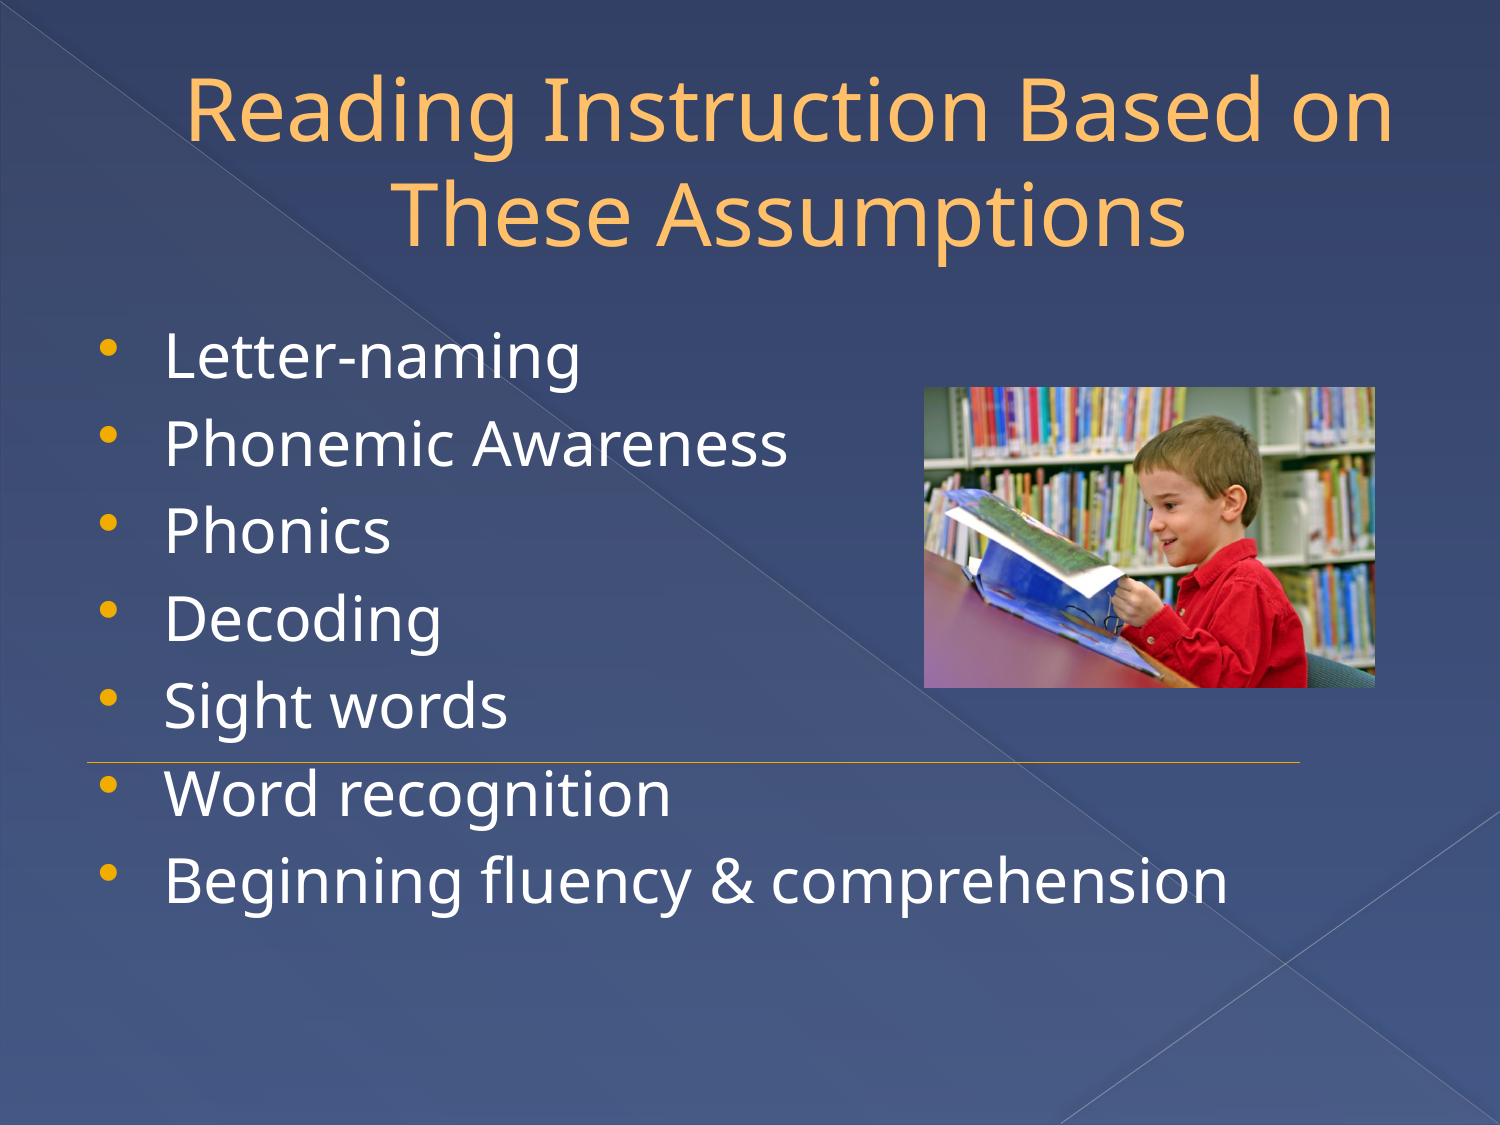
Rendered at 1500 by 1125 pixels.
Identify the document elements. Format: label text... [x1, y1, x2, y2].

list Letter-naming Phonemic Awareness Phonics Decoding Sight words Word recognition Beginning fluency & comprehension [75, 308, 1425, 1059]
title Reading Instruction Based on These Assumptions [75, 43, 1425, 274]
picture [924, 387, 1376, 688]
